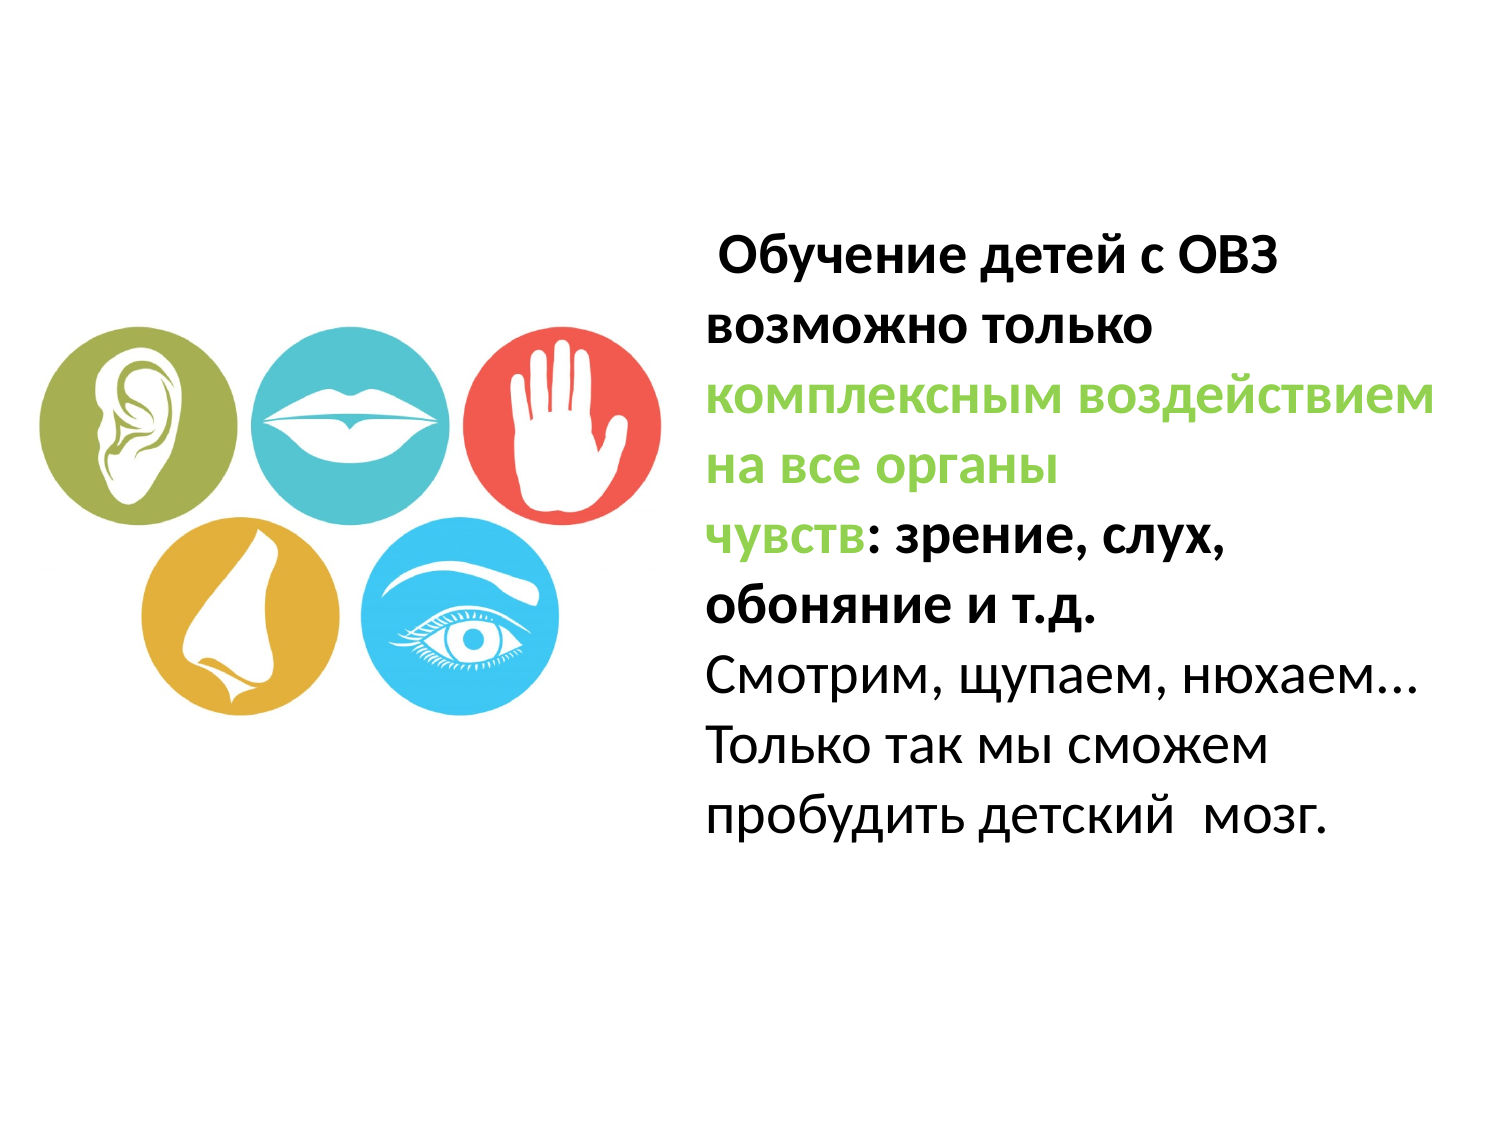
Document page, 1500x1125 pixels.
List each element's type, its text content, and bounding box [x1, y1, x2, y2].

picture [29, 314, 671, 729]
text_box Обучение детей с ОВЗ возможно только комплексным воздействием на все органы чувств: зрение, слух, обоняние и т.д. Смотрим, щупаем, нюхаем... Только так мы сможем пробудить детский мозг. [690, 208, 1471, 853]
